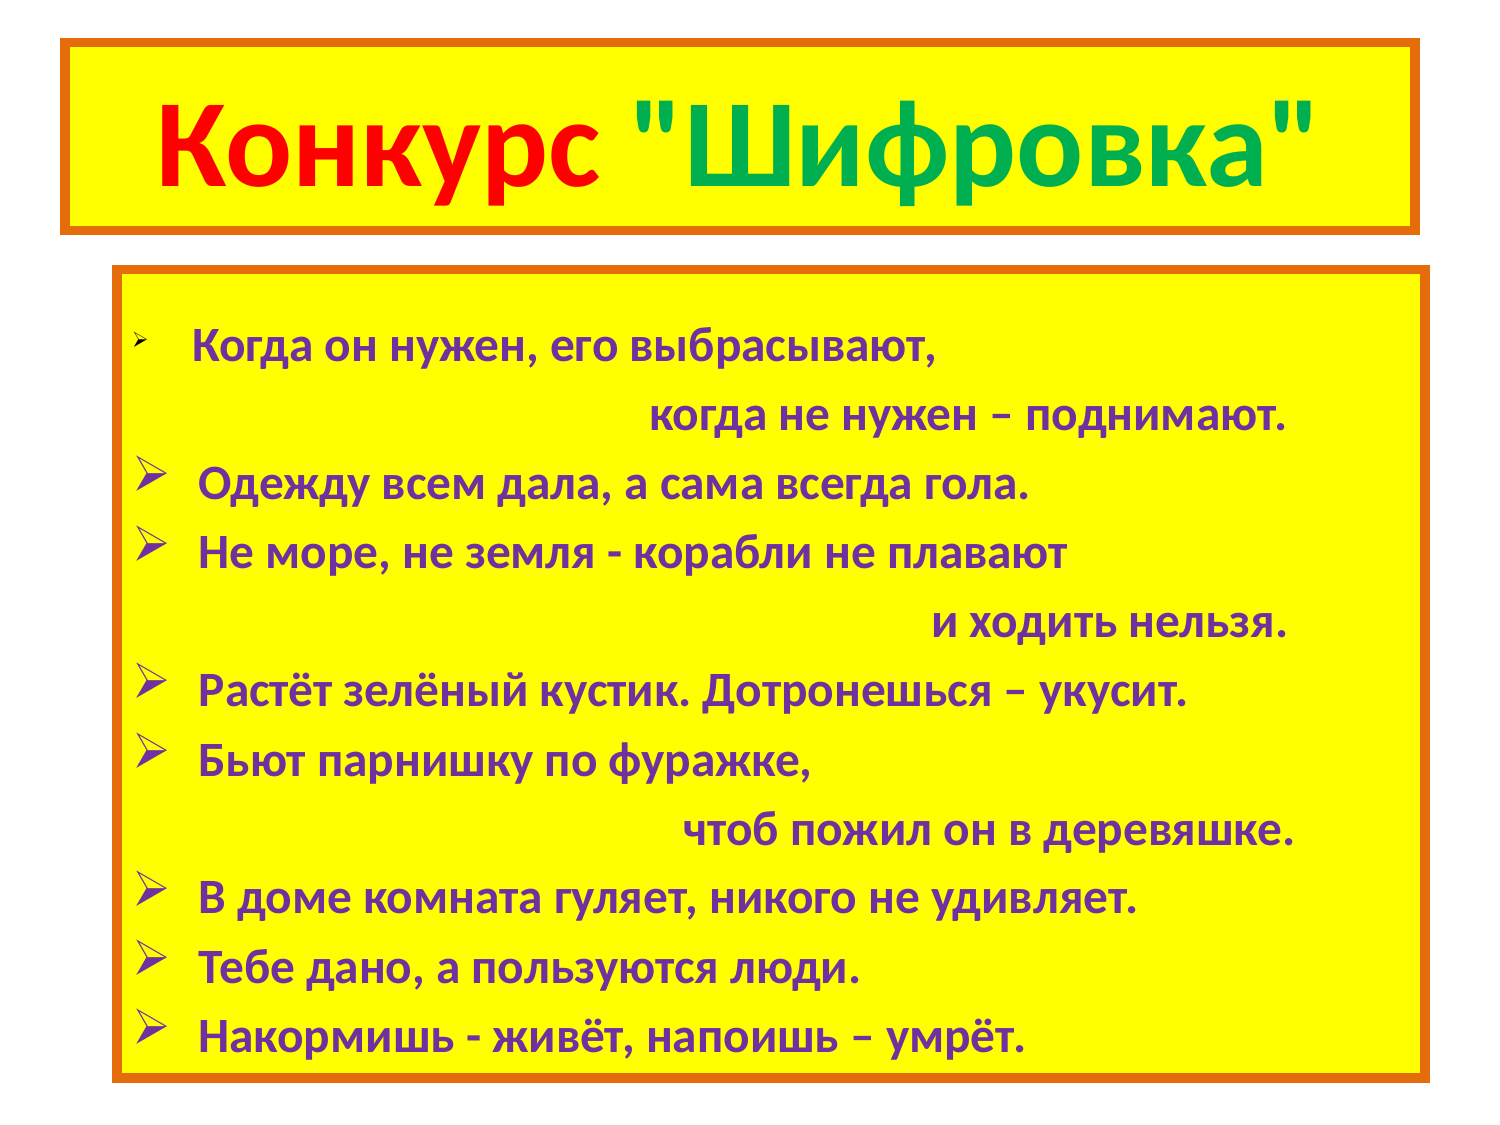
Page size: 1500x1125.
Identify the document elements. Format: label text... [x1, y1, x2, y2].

list Когда он нужен, его выбрасывают, когда не нужен – поднимают. Одежду всем дала, а сама всегда гола. Не море, не земля - корабли не плавают и ходить нельзя. Растёт зелёный кустик. Дотронешься – укусит. Бьют парнишку по фуражке, чтоб пожил он в деревяшке. В доме комната гуляет, никого не удивляет. Тебе дано, а пользуются люди. Накормишь - живёт, напоишь – умрёт. [116, 269, 1426, 1079]
title Конкурс "Шифровка" [64, 42, 1416, 231]
